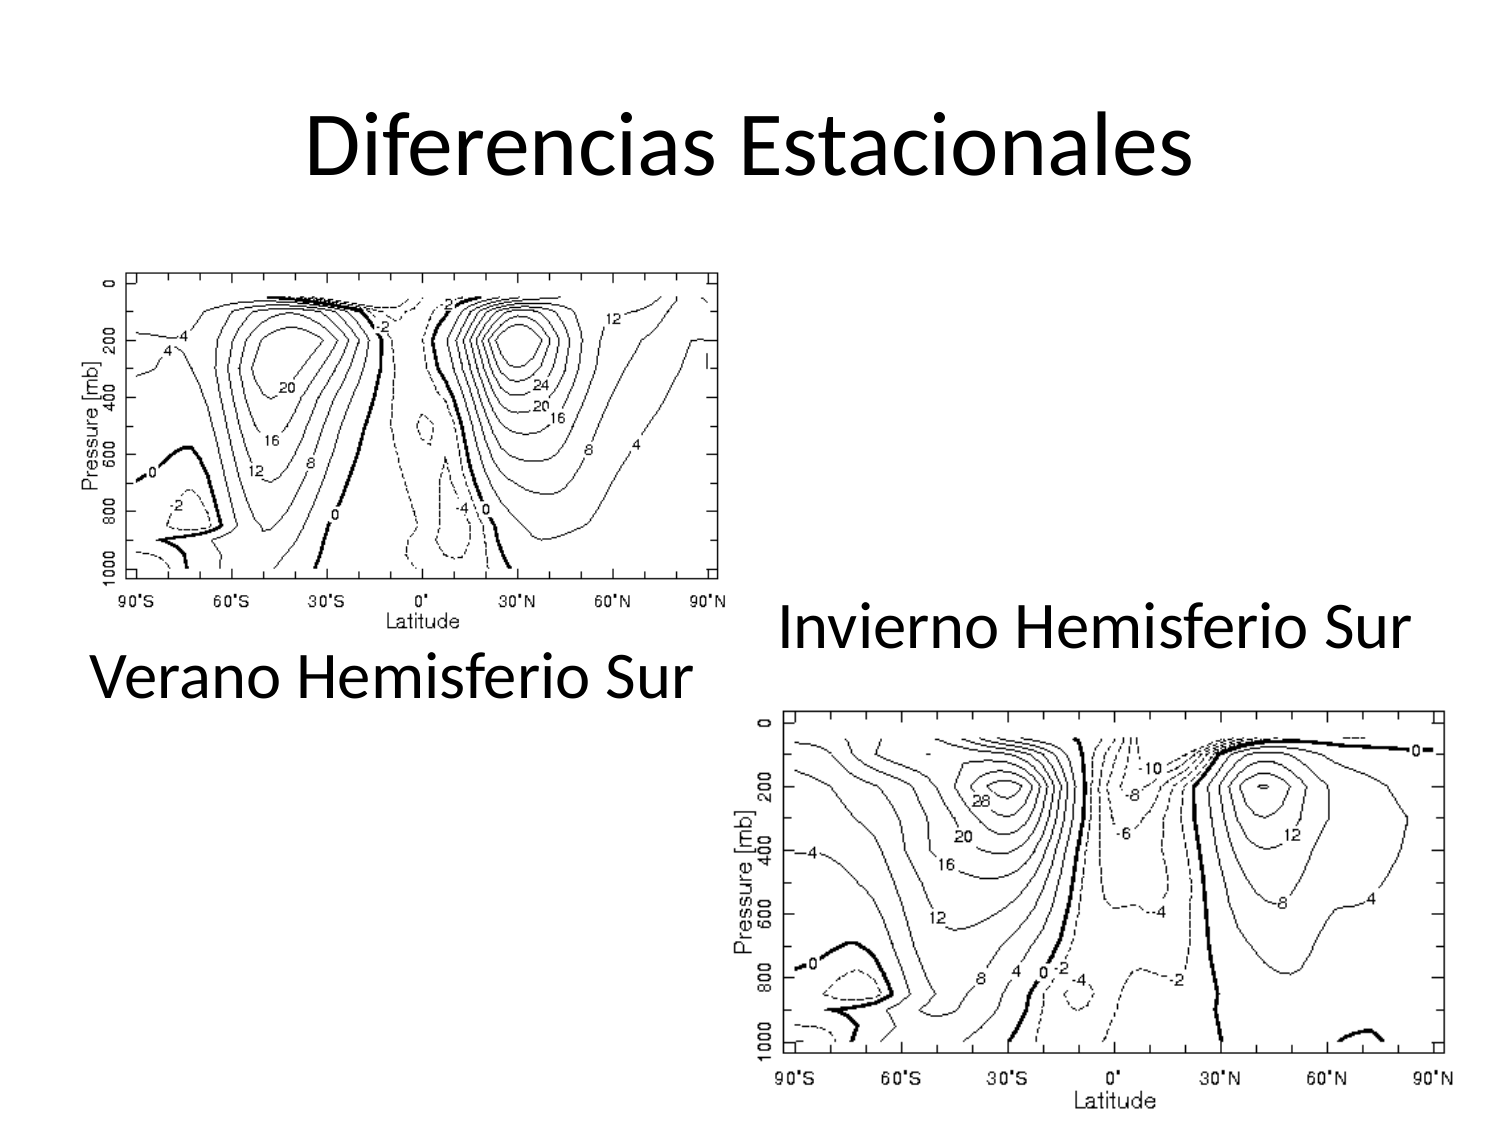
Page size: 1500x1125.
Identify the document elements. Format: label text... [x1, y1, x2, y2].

text_box Verano Hemisferio Sur [75, 624, 800, 720]
picture [712, 699, 1457, 1125]
text_box Invierno Hemisferio Sur [762, 574, 1500, 670]
picture [62, 262, 729, 644]
title Diferencias Estacionales [75, 45, 1425, 233]
